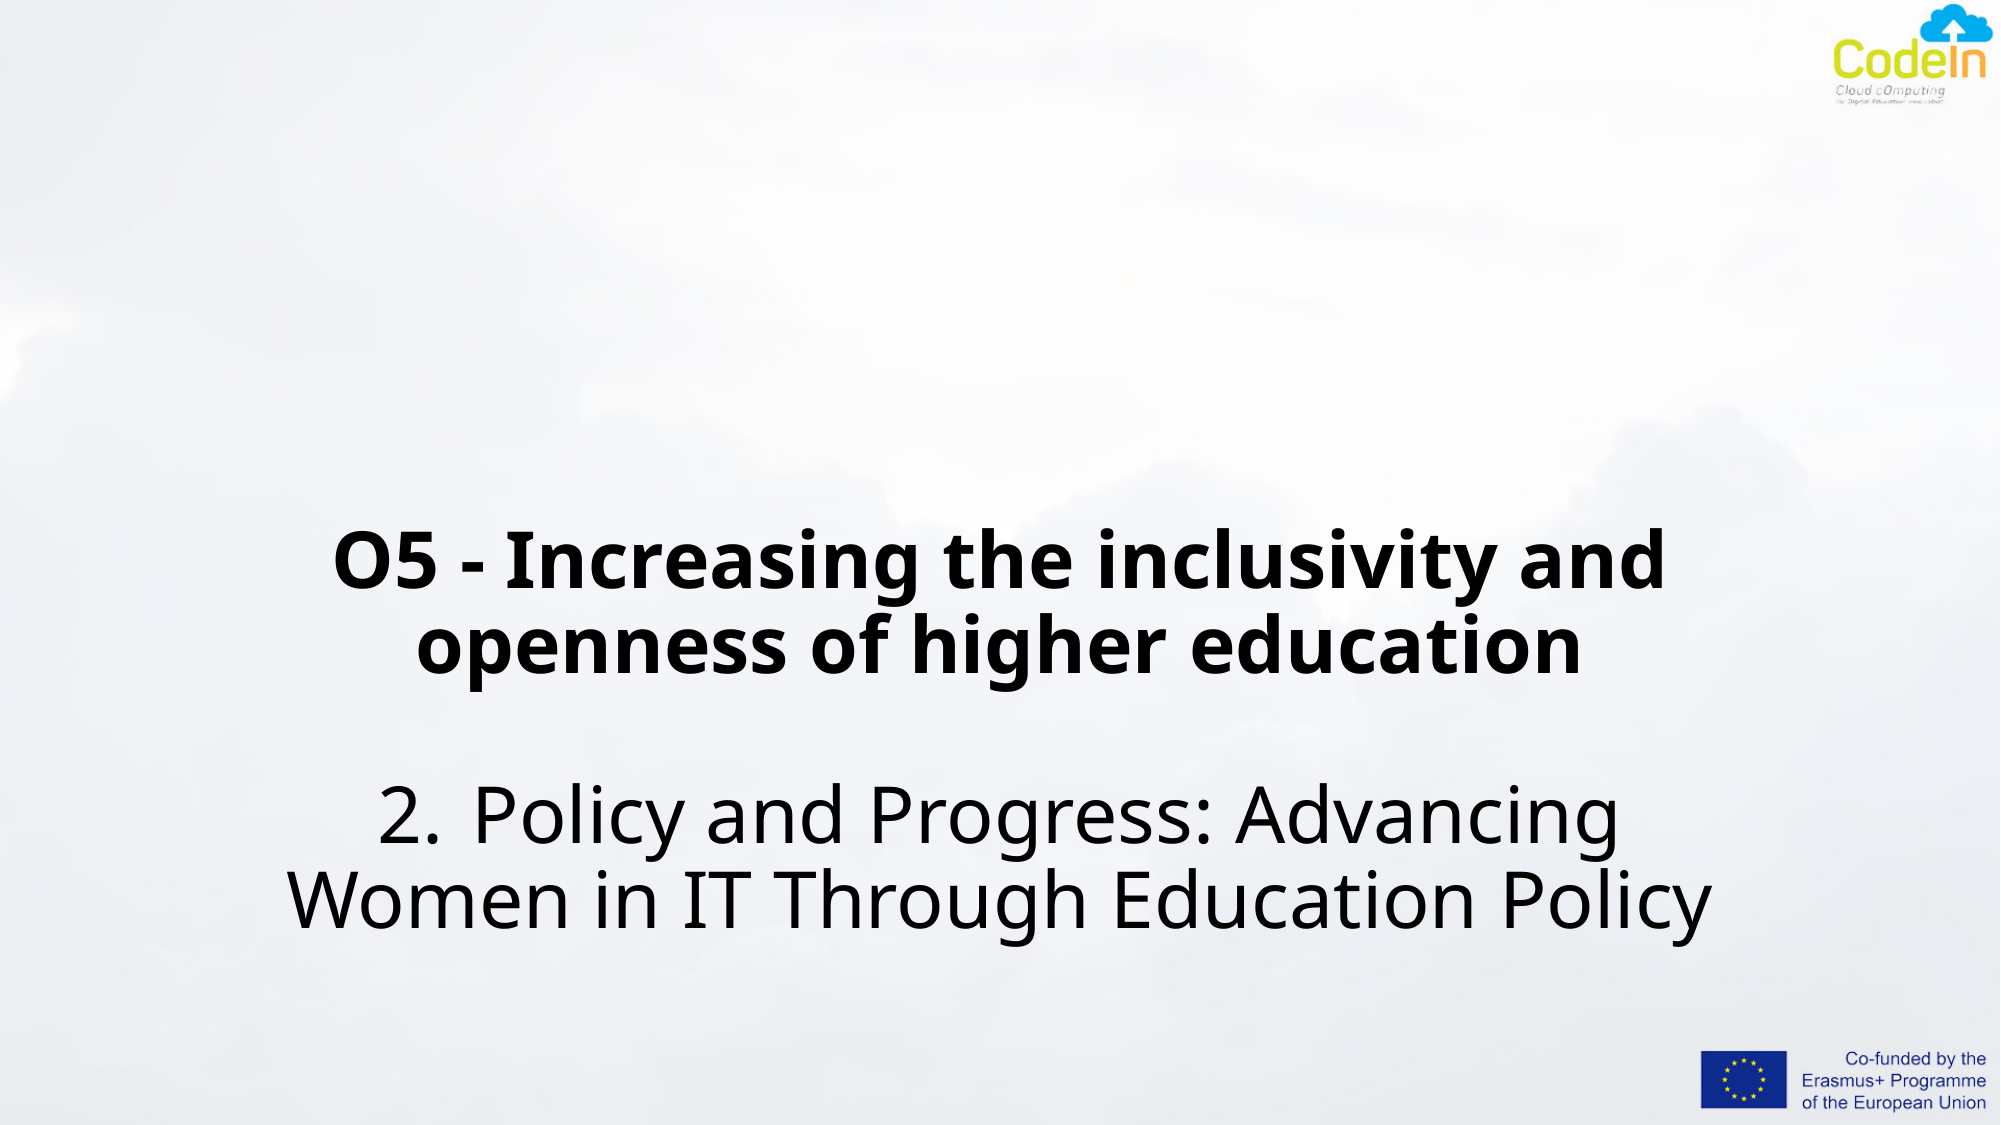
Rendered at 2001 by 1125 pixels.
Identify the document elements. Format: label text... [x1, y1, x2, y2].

title O5 - Increasing the inclusivity and openness of higher education 2. Policy and Progress: Advancing Women in IT Through Education Policy [249, 450, 1750, 733]
picture [0, 0, 2001, 1125]
subtitle [249, 733, 1750, 1006]
